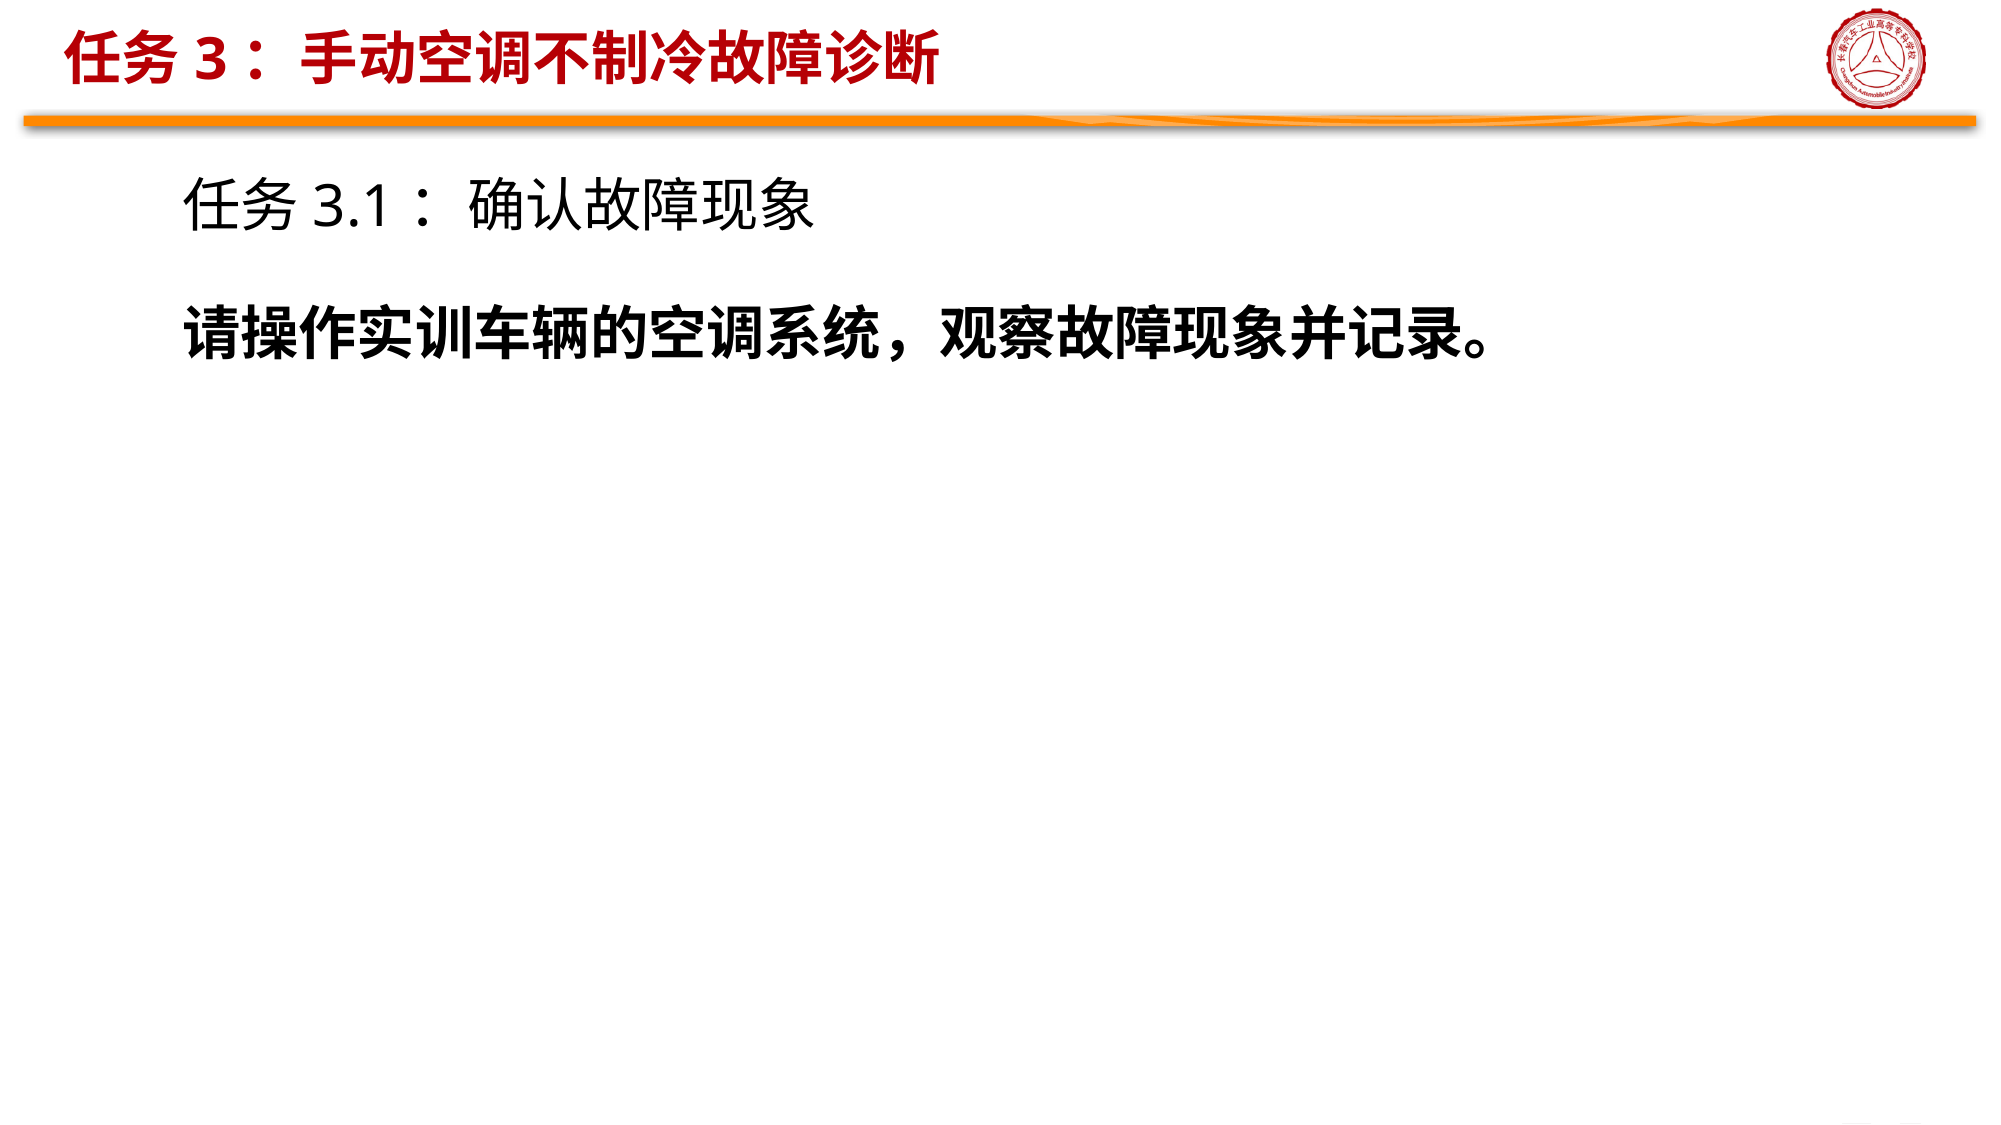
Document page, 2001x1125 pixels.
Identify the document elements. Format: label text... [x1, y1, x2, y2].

text_box 任务3.1：确认故障现象 [167, 160, 977, 246]
text_box 请操作实训车辆的空调系统，观察故障现象并记录。 [167, 289, 1792, 374]
title 任务3：手动空调不制冷故障诊断 [49, 21, 1557, 121]
picture [1826, 8, 1926, 109]
